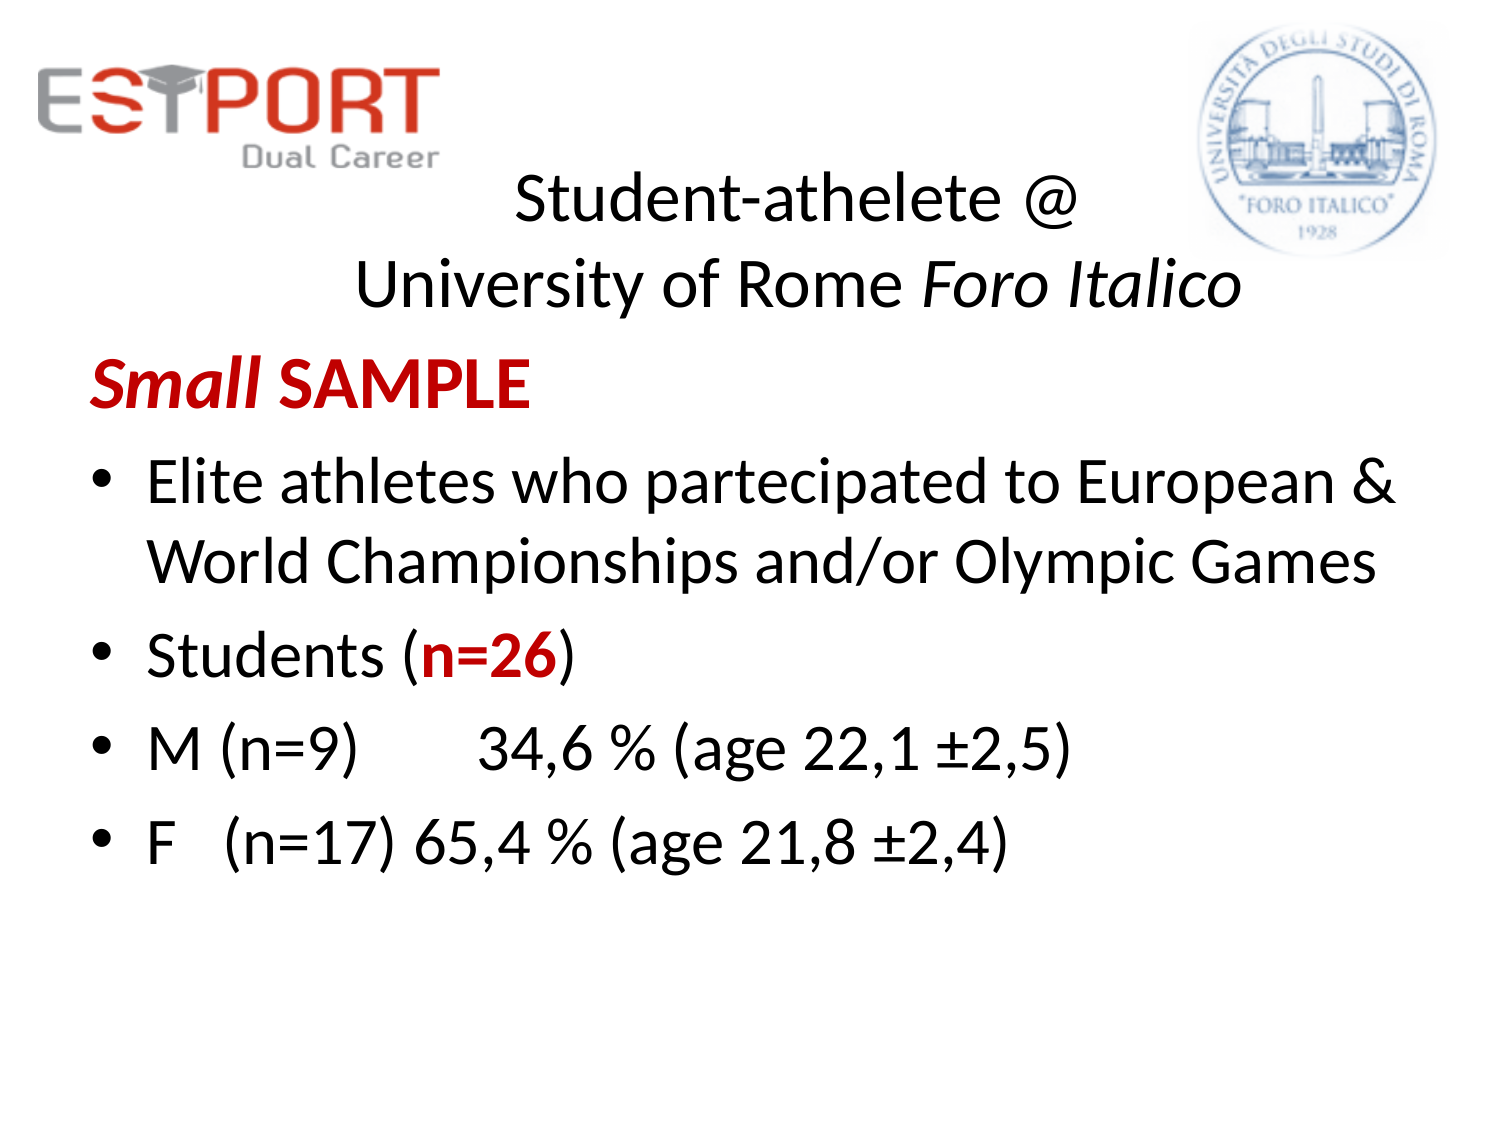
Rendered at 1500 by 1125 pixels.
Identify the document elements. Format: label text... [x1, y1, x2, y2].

picture [37, 19, 445, 200]
title Student-athelete @ University of Rome Foro Italico [123, 141, 1474, 330]
list Small SAMPLE Elite athletes who partecipated to European & World Championships and/or Olympic Games Students (n=26) M (n=9) 34,6 % (age 22,1 ±2,5) F (n=17) 65,4 % (age 21,8 ±2,4) [75, 326, 1425, 1024]
picture [1186, 19, 1451, 262]
